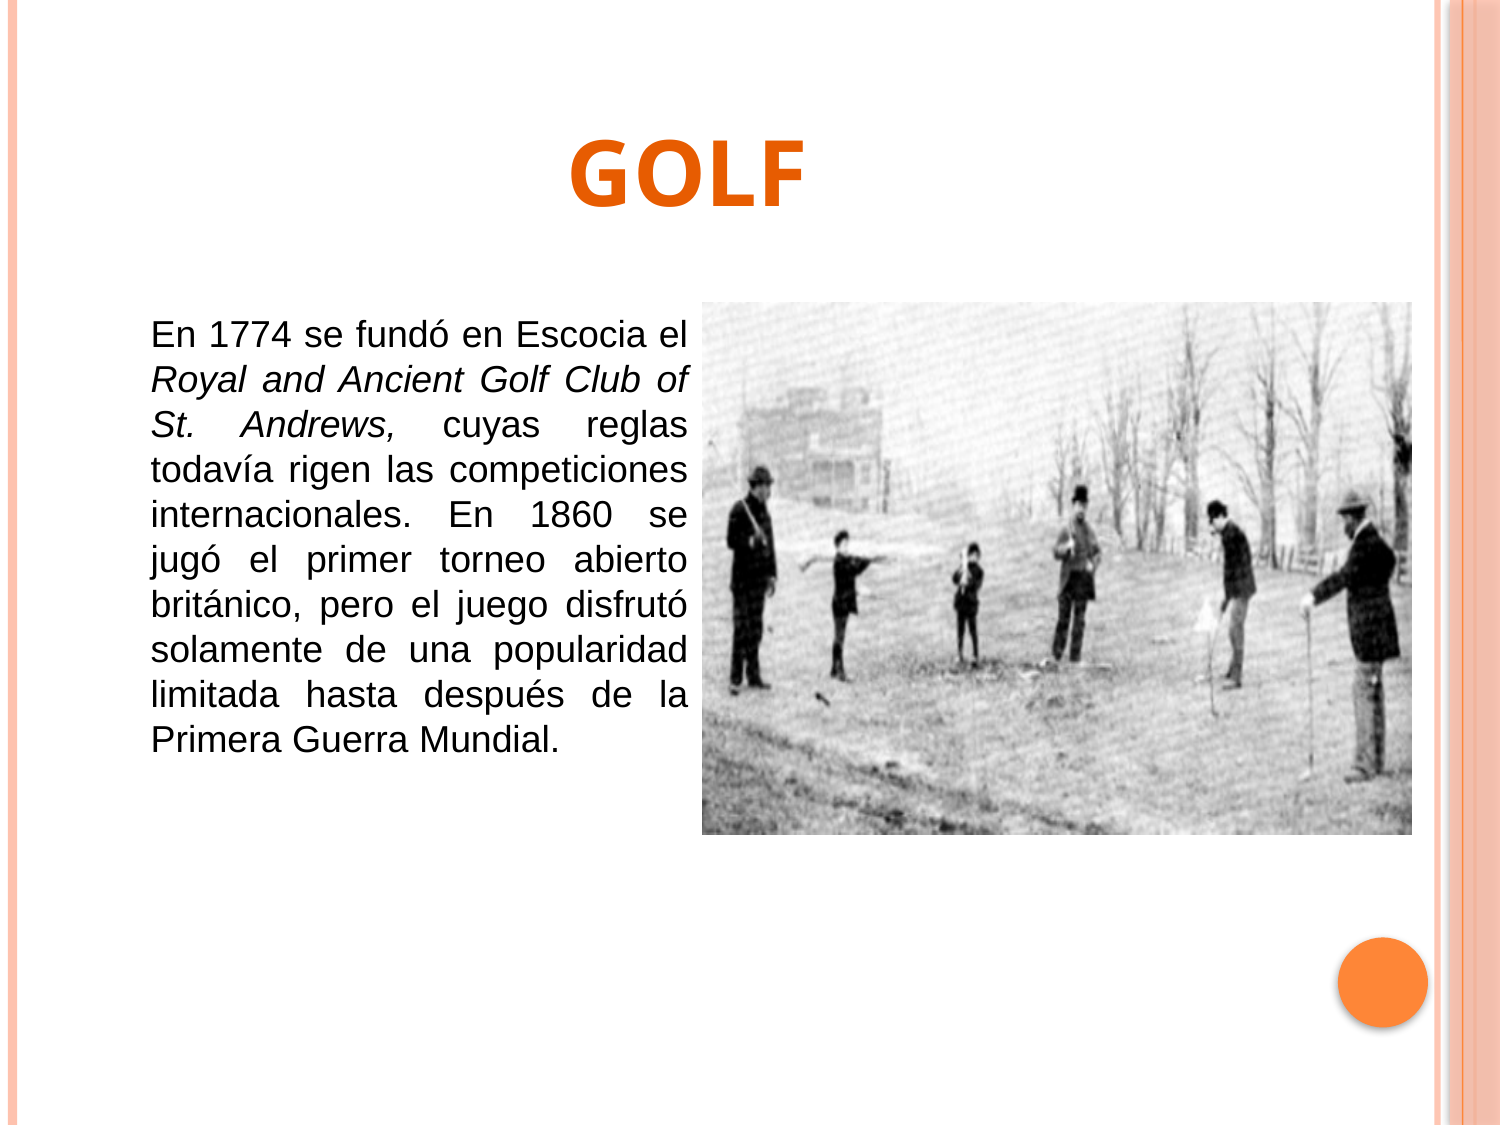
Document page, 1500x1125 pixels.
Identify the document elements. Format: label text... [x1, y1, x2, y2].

title golf [75, 45, 1300, 233]
text_box En 1774 se fundó en Escocia el Royal and Ancient Golf Club of St. Andrews, cuyas reglas todavía rigen las competiciones internacionales. En 1860 se jugó el primer torneo abierto británico, pero el juego disfrutó solamente de una popularidad limitada hasta después de la Primera Guerra Mundial. [135, 302, 699, 818]
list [702, 302, 1412, 835]
